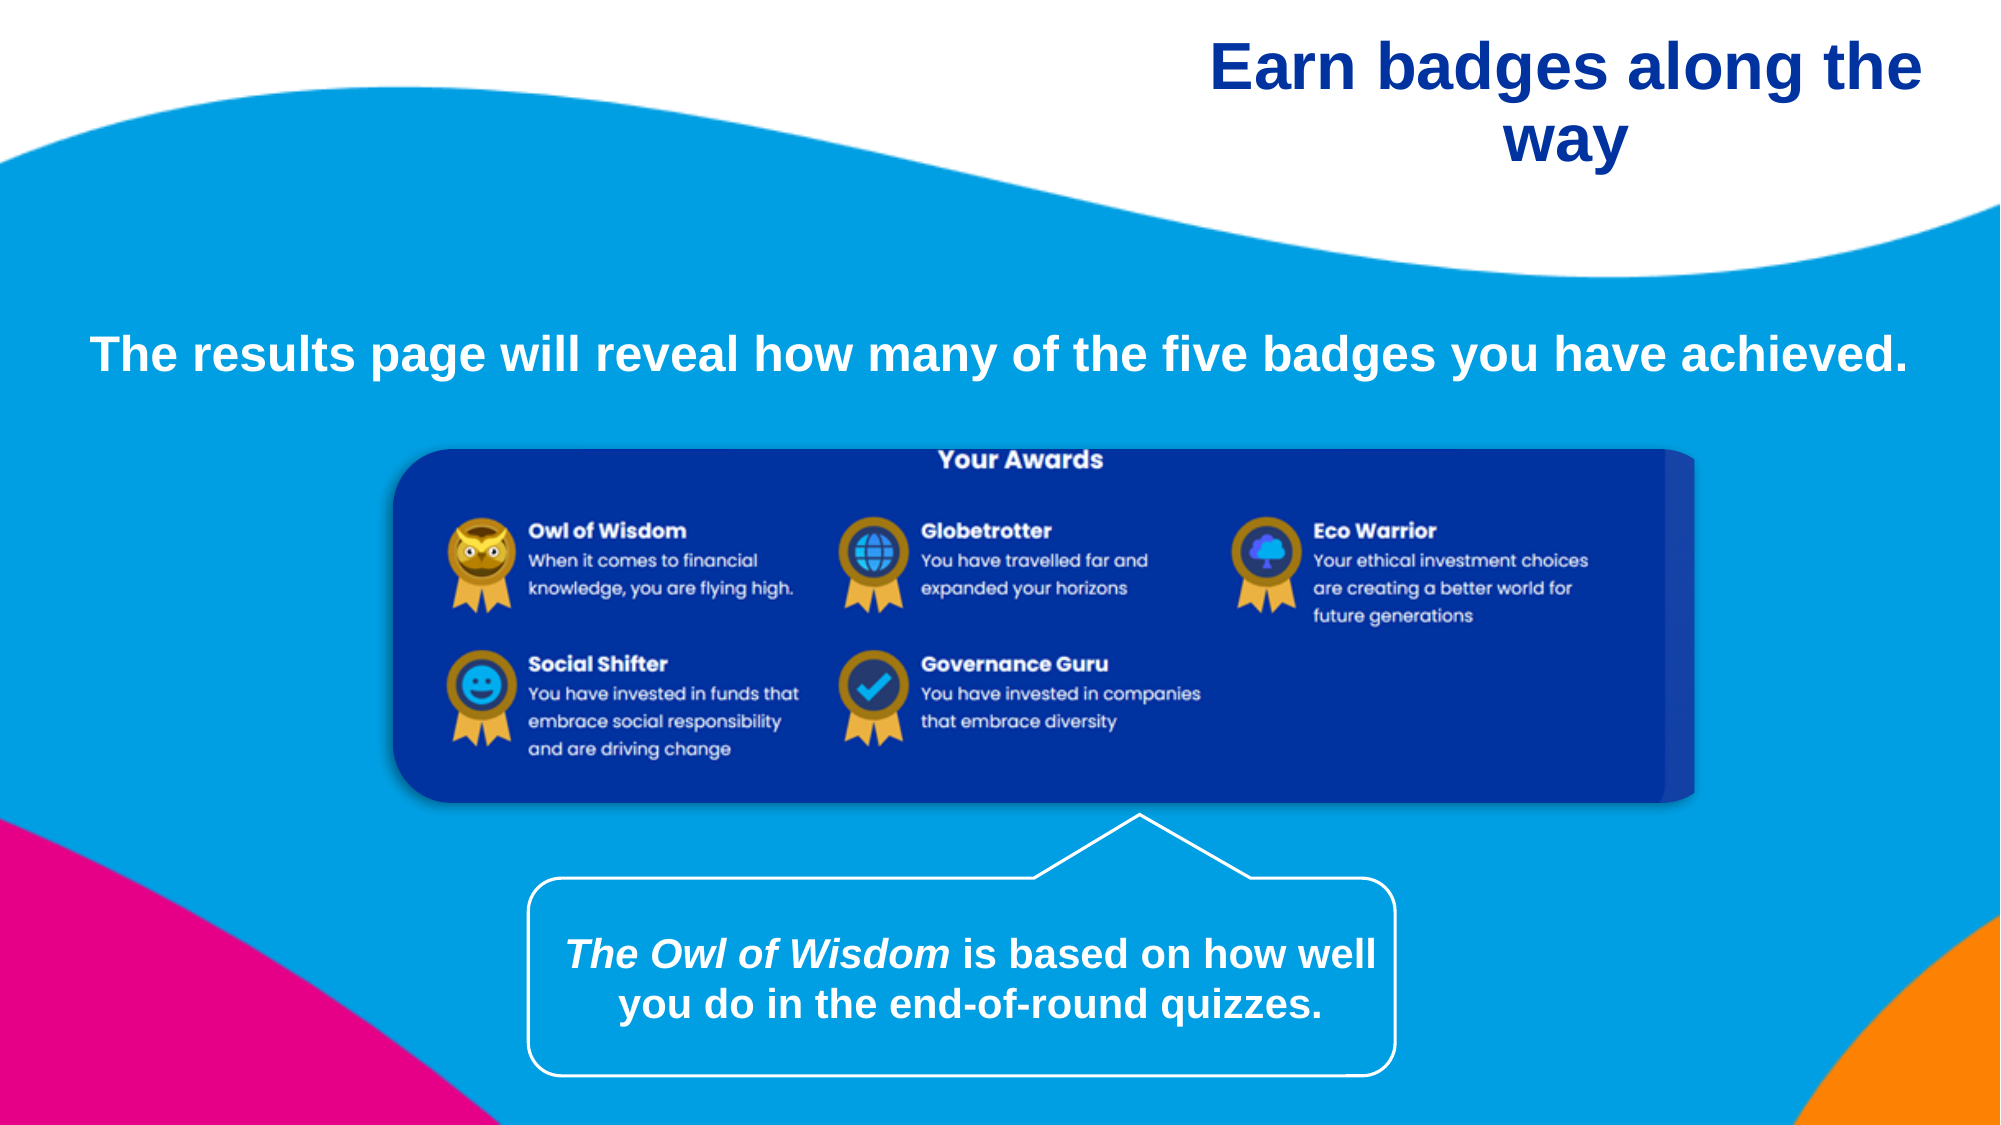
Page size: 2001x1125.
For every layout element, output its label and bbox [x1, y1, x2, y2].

picture [1810, 345, 1835, 370]
picture [871, 345, 908, 370]
picture [1839, 345, 1862, 371]
picture [1384, 345, 1406, 371]
picture [1094, 335, 1117, 370]
picture [1642, 345, 1665, 371]
picture [0, 0, 2000, 278]
picture [1294, 345, 1320, 371]
picture [0, 818, 501, 1125]
picture [1452, 345, 1477, 381]
picture [1323, 335, 1347, 371]
picture [1412, 345, 1434, 371]
picture [1740, 335, 1763, 370]
picture [730, 335, 735, 370]
picture [700, 345, 725, 371]
picture [91, 337, 119, 370]
picture [1194, 345, 1219, 370]
picture [461, 345, 484, 371]
picture [943, 345, 966, 370]
picture [914, 345, 939, 371]
picture [302, 335, 307, 370]
picture [403, 345, 428, 371]
picture [1683, 345, 1708, 371]
picture [1044, 335, 1058, 370]
picture [1512, 345, 1535, 371]
picture [527, 814, 1396, 1077]
picture [643, 345, 668, 370]
picture [571, 335, 577, 370]
picture [1613, 345, 1638, 370]
picture [242, 345, 264, 371]
picture [501, 345, 538, 370]
picture [972, 345, 996, 381]
picture [1014, 345, 1039, 371]
picture [1481, 345, 1506, 371]
picture [1123, 345, 1145, 371]
picture [214, 345, 237, 371]
picture [394, 450, 1694, 802]
picture [153, 345, 176, 371]
picture [757, 335, 780, 370]
picture [1163, 335, 1178, 370]
picture [673, 345, 695, 371]
picture [312, 339, 327, 371]
picture [1557, 335, 1580, 370]
picture [374, 345, 398, 381]
picture [786, 345, 812, 371]
picture [1266, 335, 1290, 371]
picture [599, 345, 613, 370]
picture [431, 345, 455, 381]
picture [815, 345, 852, 370]
picture [1183, 345, 1188, 370]
picture [543, 345, 549, 370]
picture [1353, 345, 1377, 381]
picture [1074, 339, 1088, 371]
picture [1771, 345, 1777, 370]
picture [1783, 345, 1806, 371]
picture [1793, 915, 2000, 1125]
picture [617, 345, 640, 371]
picture [124, 335, 147, 370]
picture [1711, 345, 1734, 371]
picture [557, 335, 563, 370]
picture [1223, 345, 1246, 371]
picture [271, 345, 294, 371]
picture [331, 345, 353, 371]
picture [1586, 345, 1611, 371]
picture [1867, 335, 1891, 371]
picture [196, 345, 210, 370]
